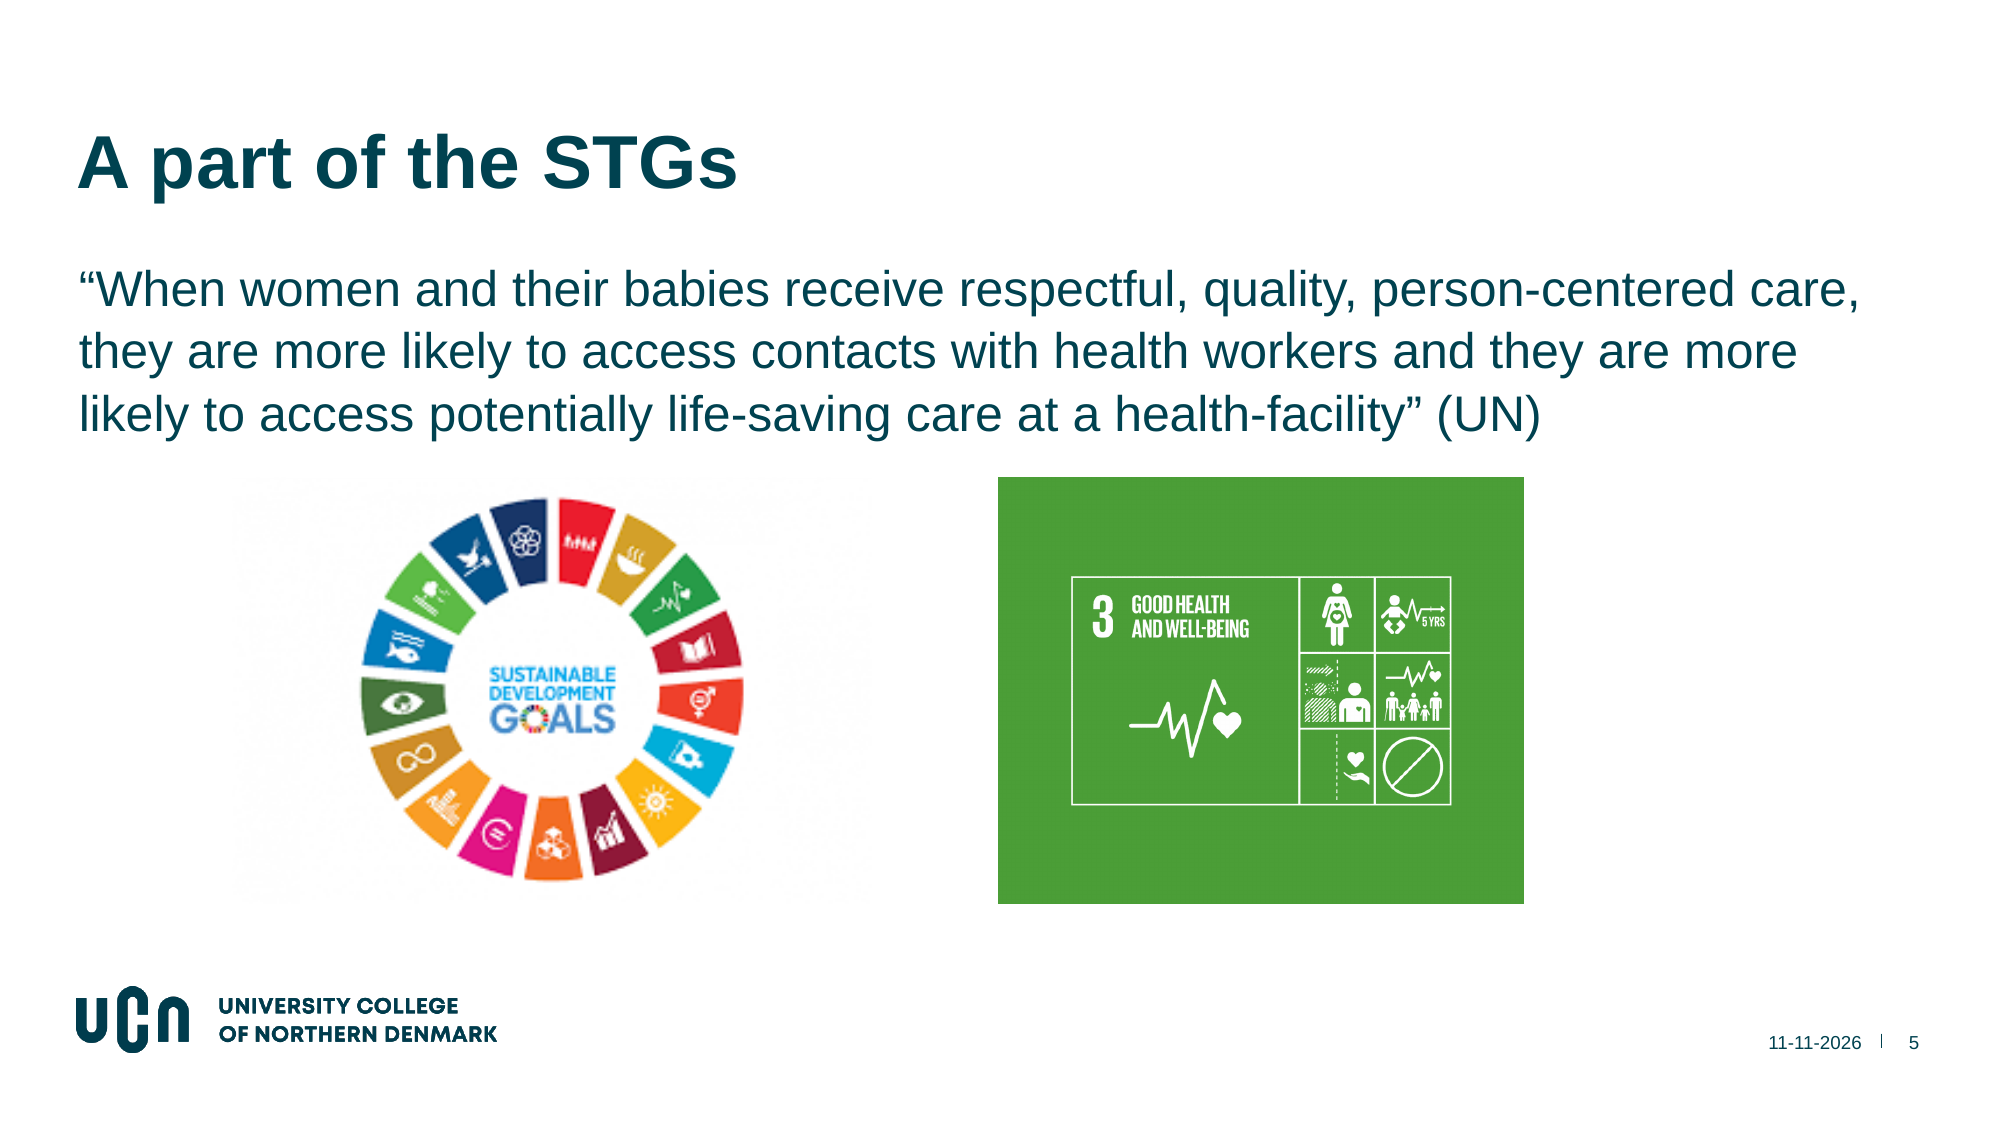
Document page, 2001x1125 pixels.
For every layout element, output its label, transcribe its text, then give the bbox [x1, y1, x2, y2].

picture [76, 986, 127, 1053]
picture [997, 477, 1525, 904]
title A part of the STGs [76, 124, 1920, 201]
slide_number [1562, 1021, 1862, 1063]
list “When women and their babies receive respectful, quality, person-centered care, they are more likely to access contacts with health workers and they are more likely to access potentially life-saving care at a health-facility” (UN) [78, 253, 1922, 904]
slide_number 5 [1874, 1021, 1920, 1063]
picture [128, 986, 497, 1053]
picture [231, 477, 873, 904]
